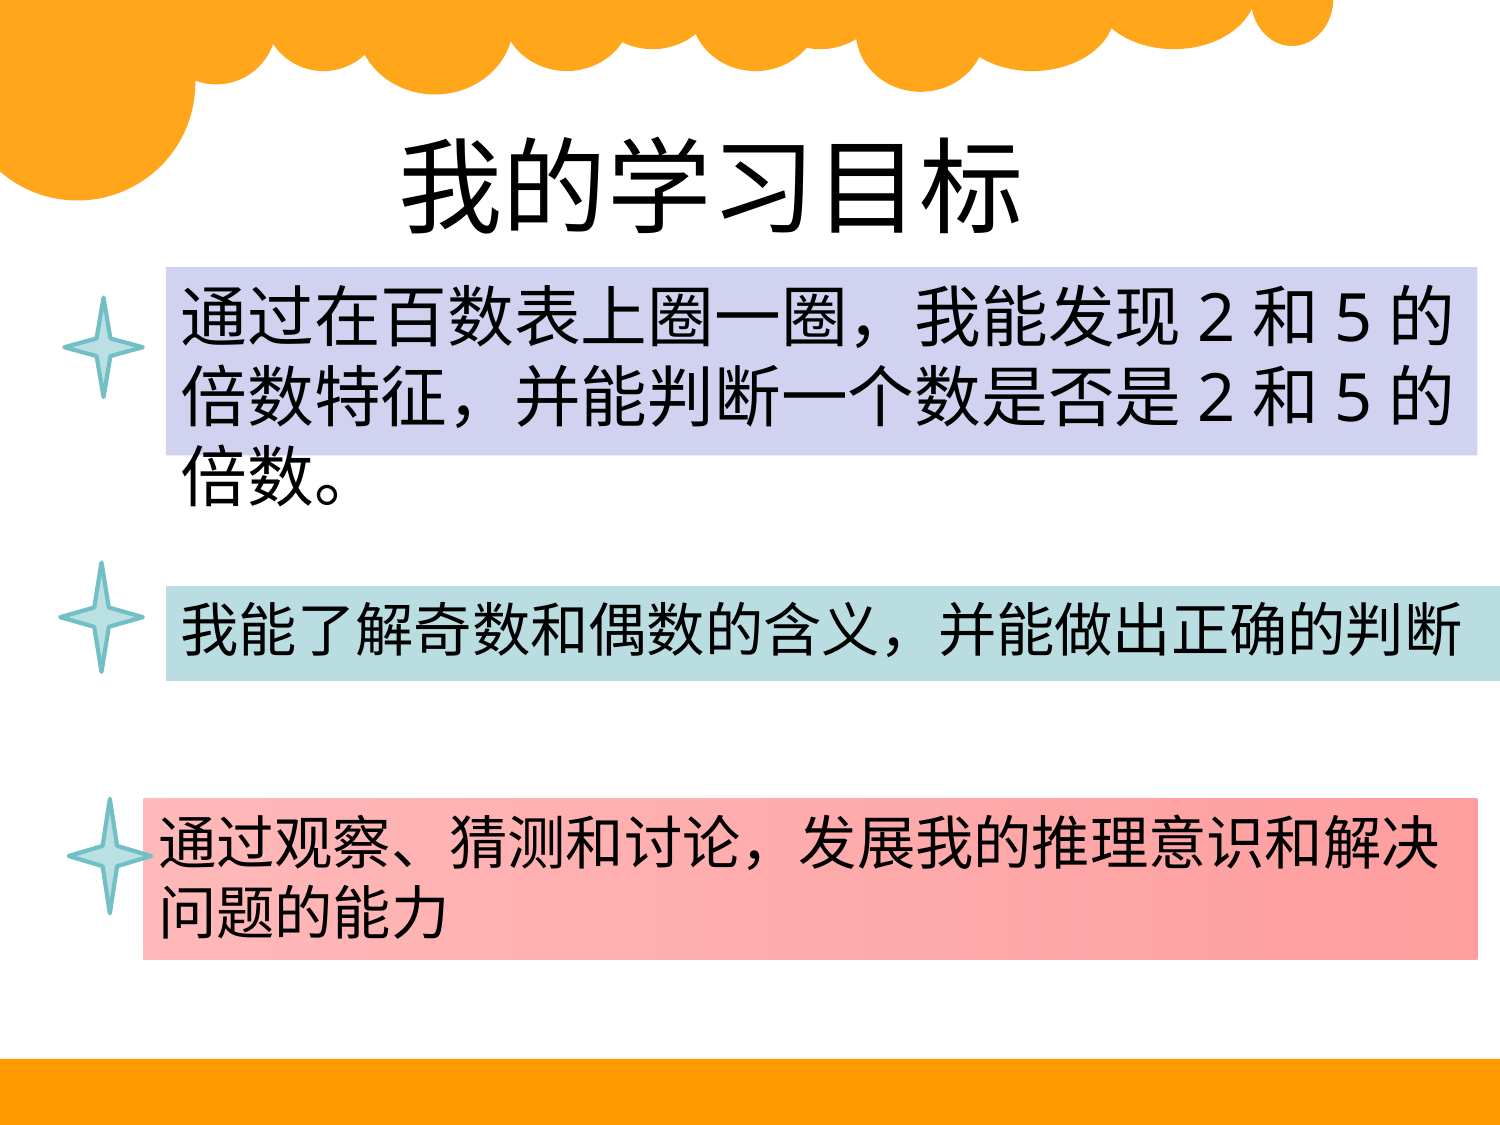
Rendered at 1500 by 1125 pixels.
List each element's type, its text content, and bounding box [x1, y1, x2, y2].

text_box 我能了解奇数和偶数的含义，并能做出正确的判断 [166, 586, 1500, 681]
text_box [58, 560, 145, 675]
text_box [66, 796, 154, 916]
text_box 通过在百数表上圈一圈，我能发现2和5的倍数特征，并能判断一个数是否是2和5的倍数。 [165, 267, 1478, 456]
text_box 我的学习目标 [383, 113, 1237, 267]
text_box [62, 295, 145, 400]
text_box 通过观察、猜测和讨论，发展我的推理意识和解决问题的能力 [143, 798, 1478, 960]
